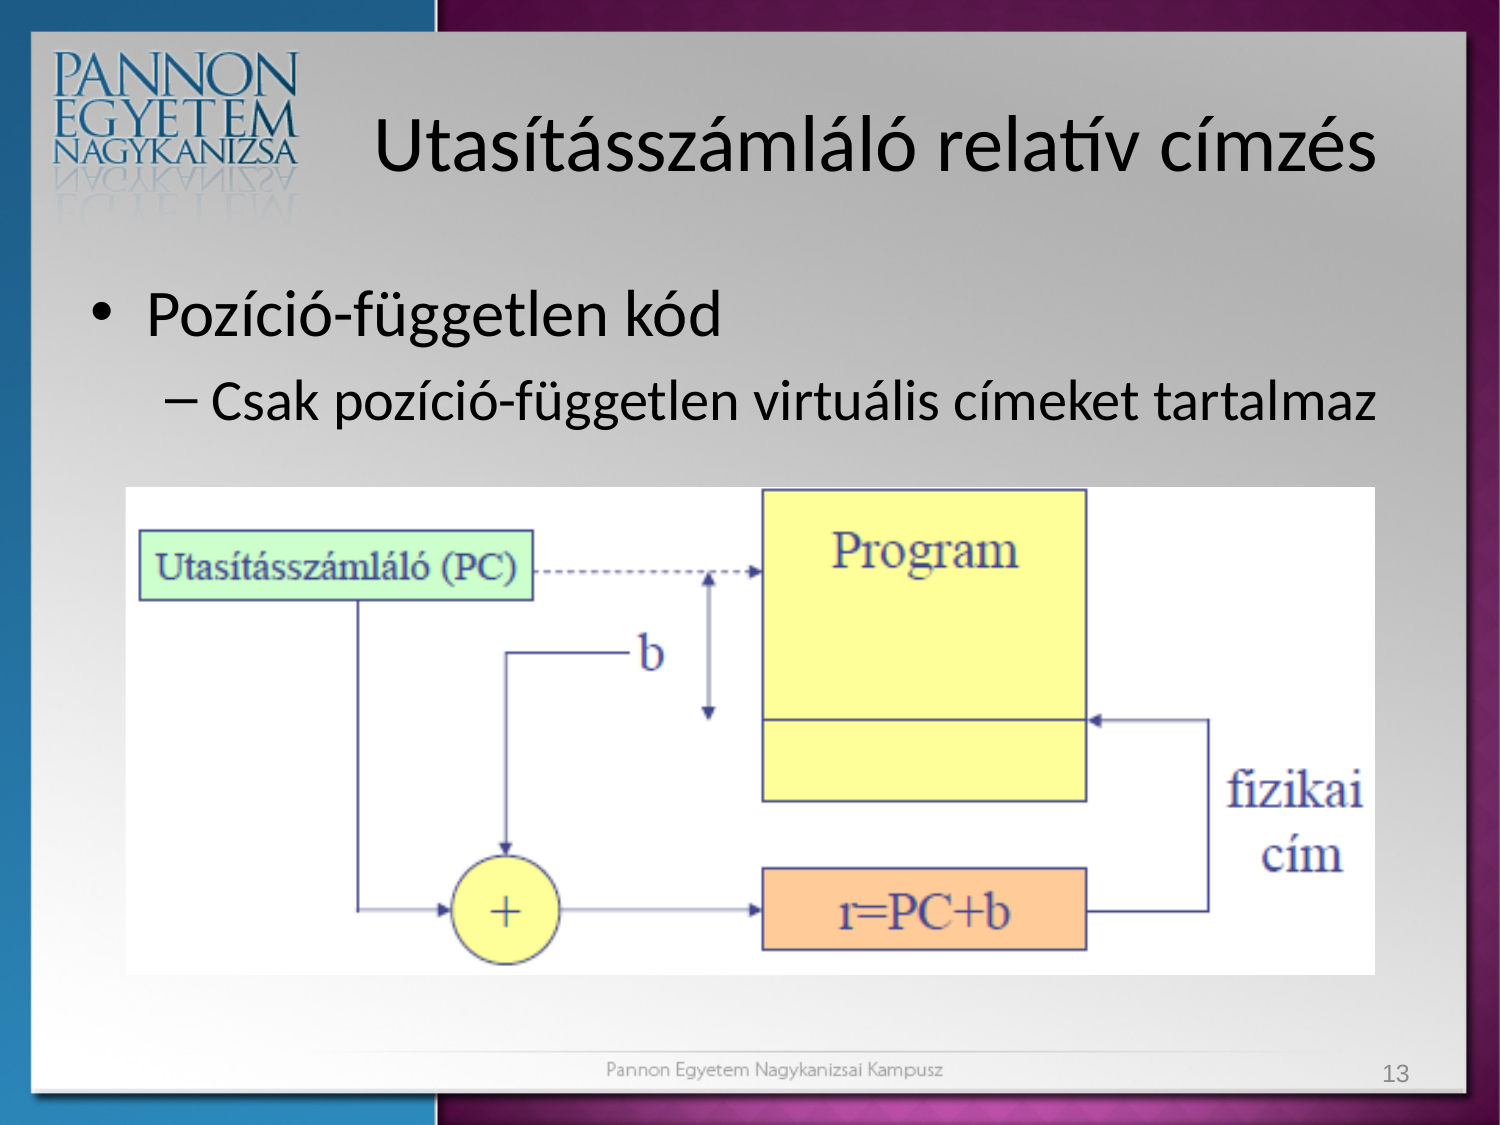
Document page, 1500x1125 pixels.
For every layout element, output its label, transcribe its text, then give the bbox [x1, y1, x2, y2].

list Pozíció-független kód Csak pozíció-független virtuális címeket tartalmaz [75, 262, 1425, 1038]
title Utasításszámláló relatív címzés [328, 45, 1425, 233]
slide_number 13 [1074, 1042, 1425, 1103]
picture [0, 0, 1500, 1125]
